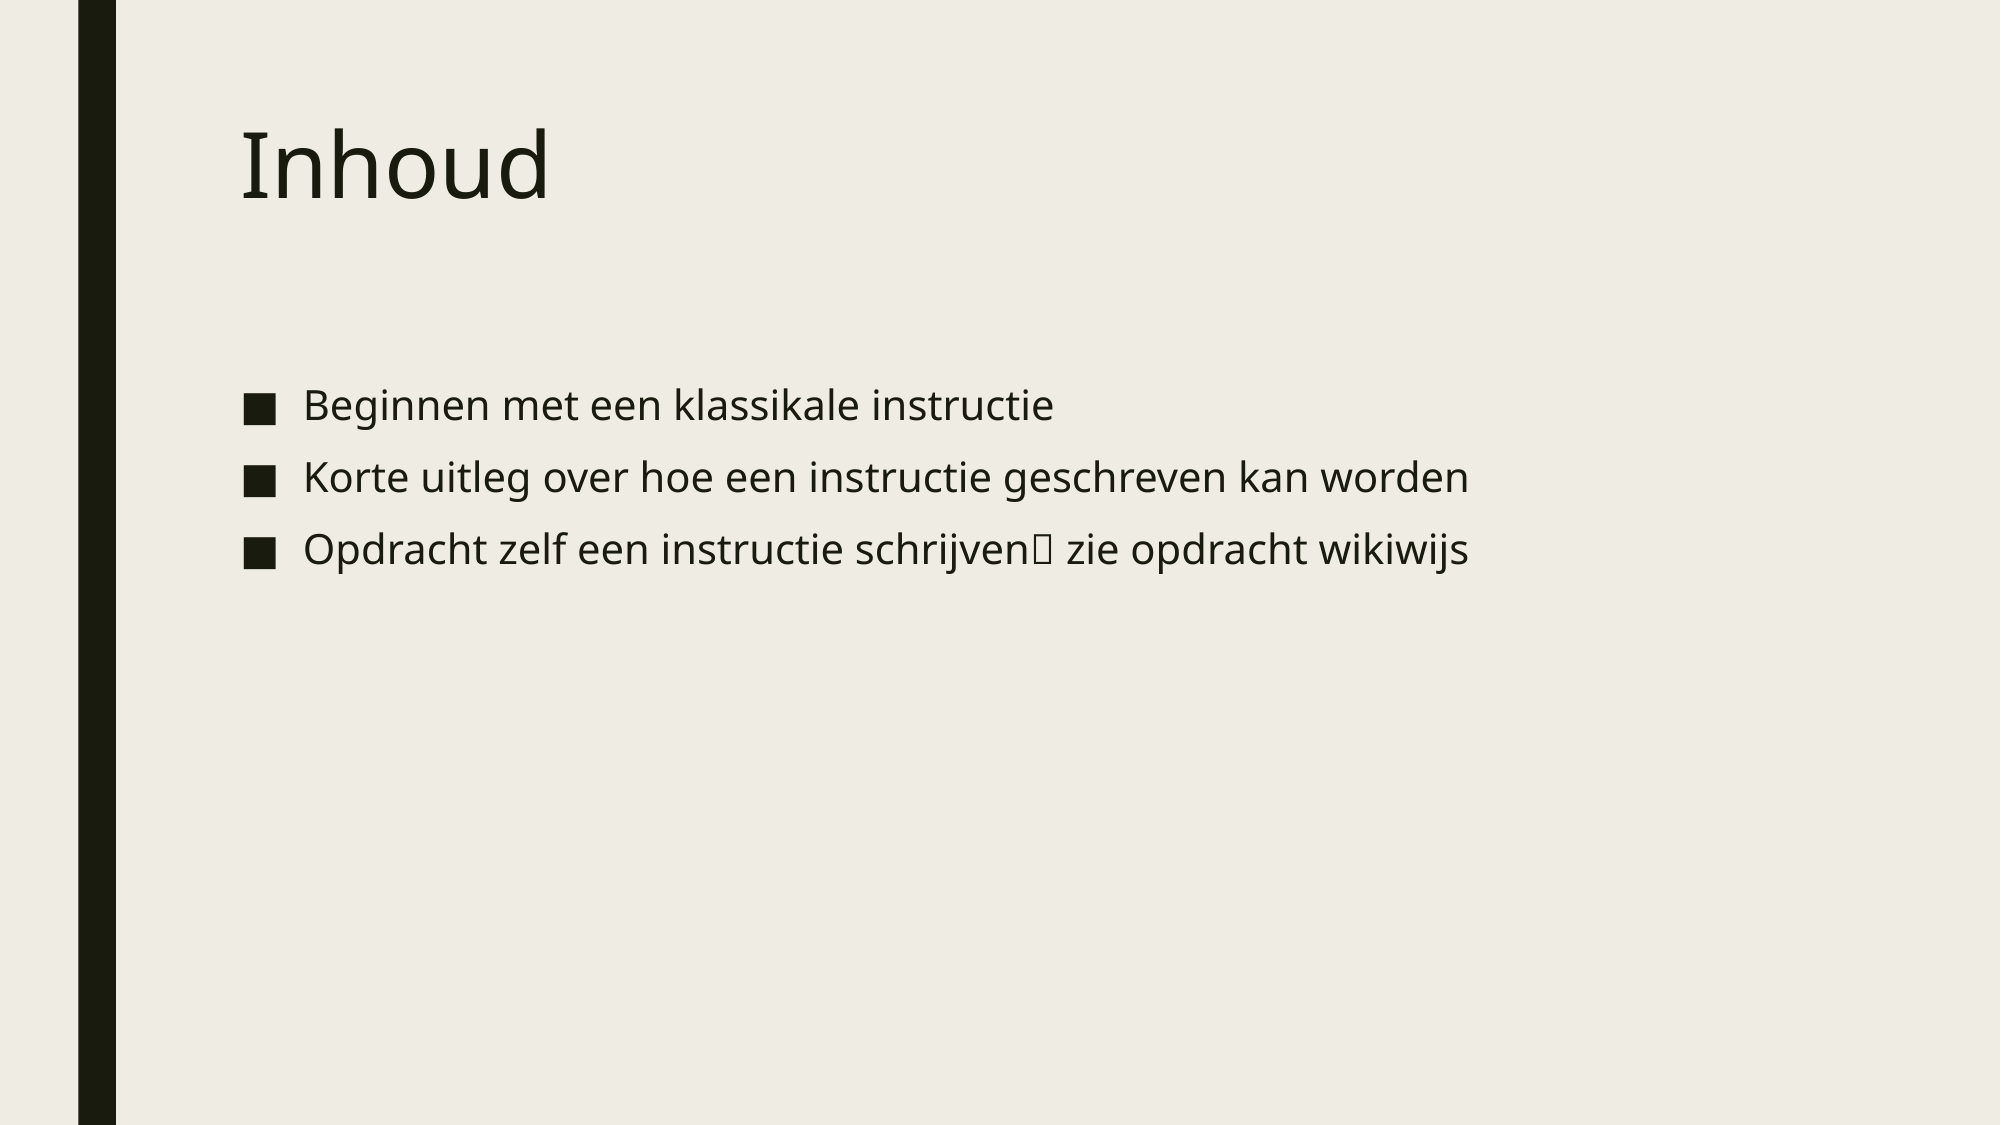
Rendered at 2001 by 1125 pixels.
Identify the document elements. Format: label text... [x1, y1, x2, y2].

title Inhoud [225, 112, 1800, 357]
list Beginnen met een klassikale instructie Korte uitleg over hoe een instructie geschreven kan worden Opdracht zelf een instructie schrijven zie opdracht wikiwijs [225, 375, 1800, 963]
